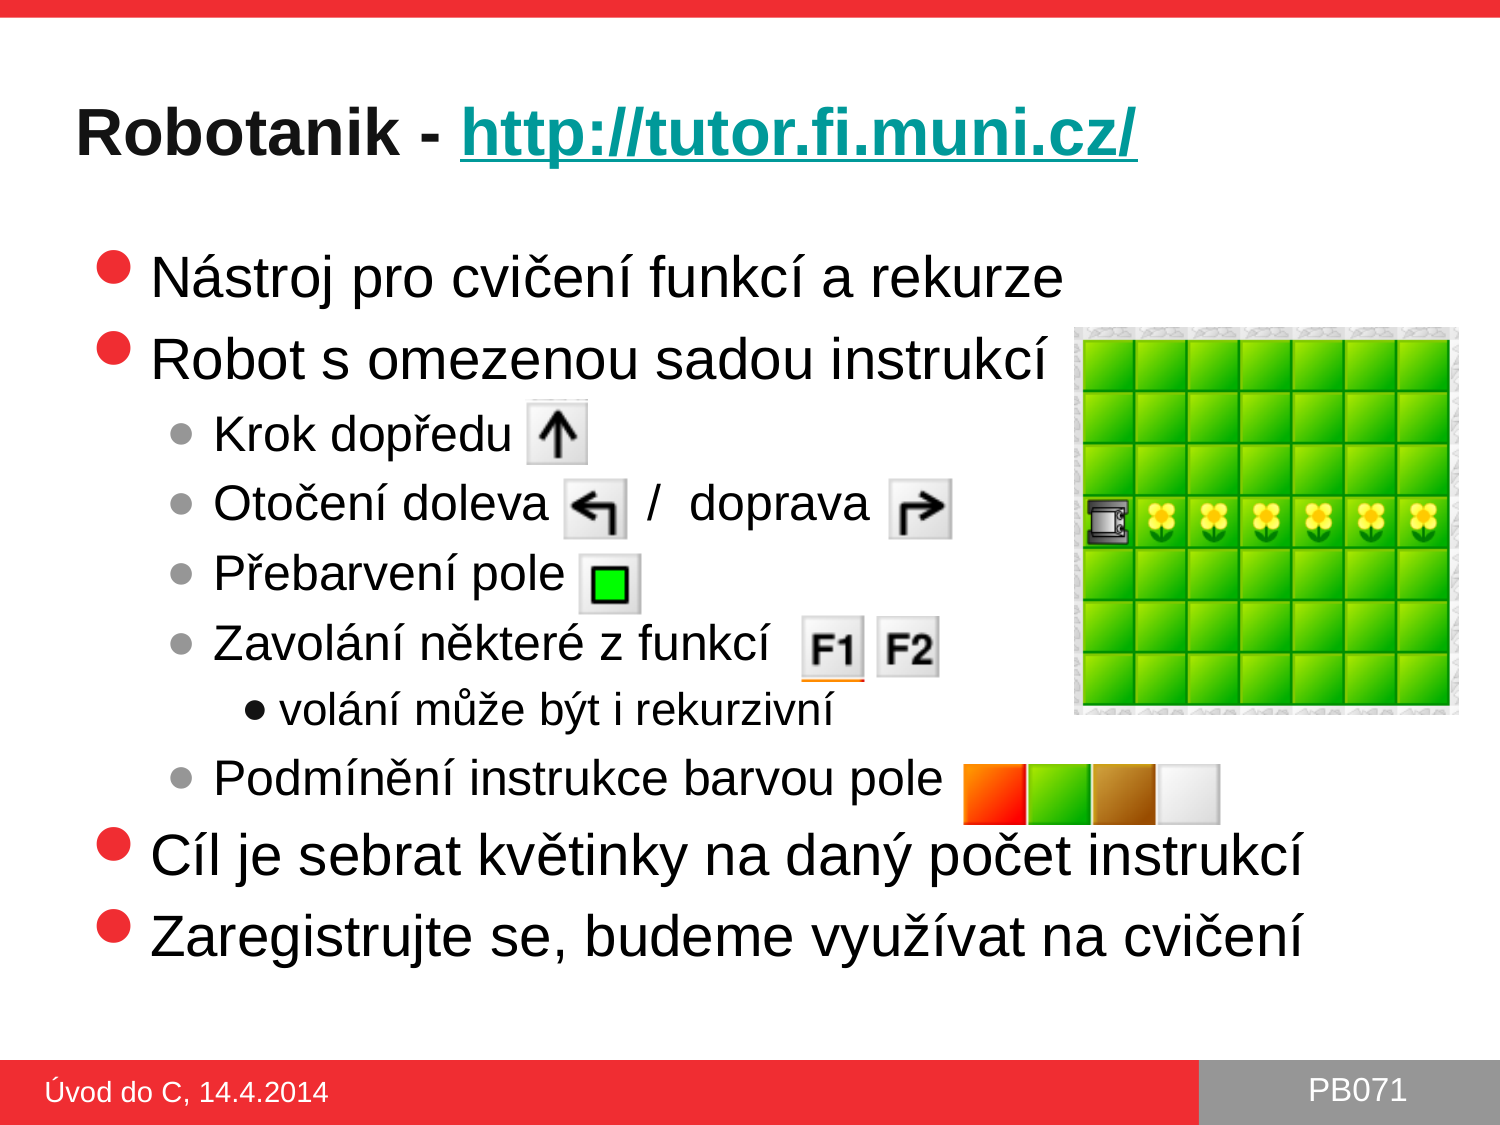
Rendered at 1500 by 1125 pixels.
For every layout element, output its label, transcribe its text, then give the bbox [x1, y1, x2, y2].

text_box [574, 551, 644, 617]
footer Úvod do C, 14.4.2014 [29, 1065, 1199, 1125]
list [1074, 326, 1459, 715]
list Nástroj pro cvičení funkcí a rekurze Robot s omezenou sadou instrukcí Krok dopředu Otočení doleva / doprava Přebarvení pole Zavolání některé z funkcí volání může být i rekurzivní Podmínění instrukce barvou pole Cíl je sebrat květinky na daný počet instrukcí Zaregistrujte se, budeme využívat na cvičení [76, 231, 1459, 1024]
title Robotanik - http://tutor.fi.muni.cz/ [75, 45, 1471, 208]
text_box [962, 764, 1224, 826]
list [874, 616, 942, 680]
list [562, 476, 630, 544]
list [887, 476, 957, 542]
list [524, 399, 588, 465]
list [799, 614, 867, 682]
